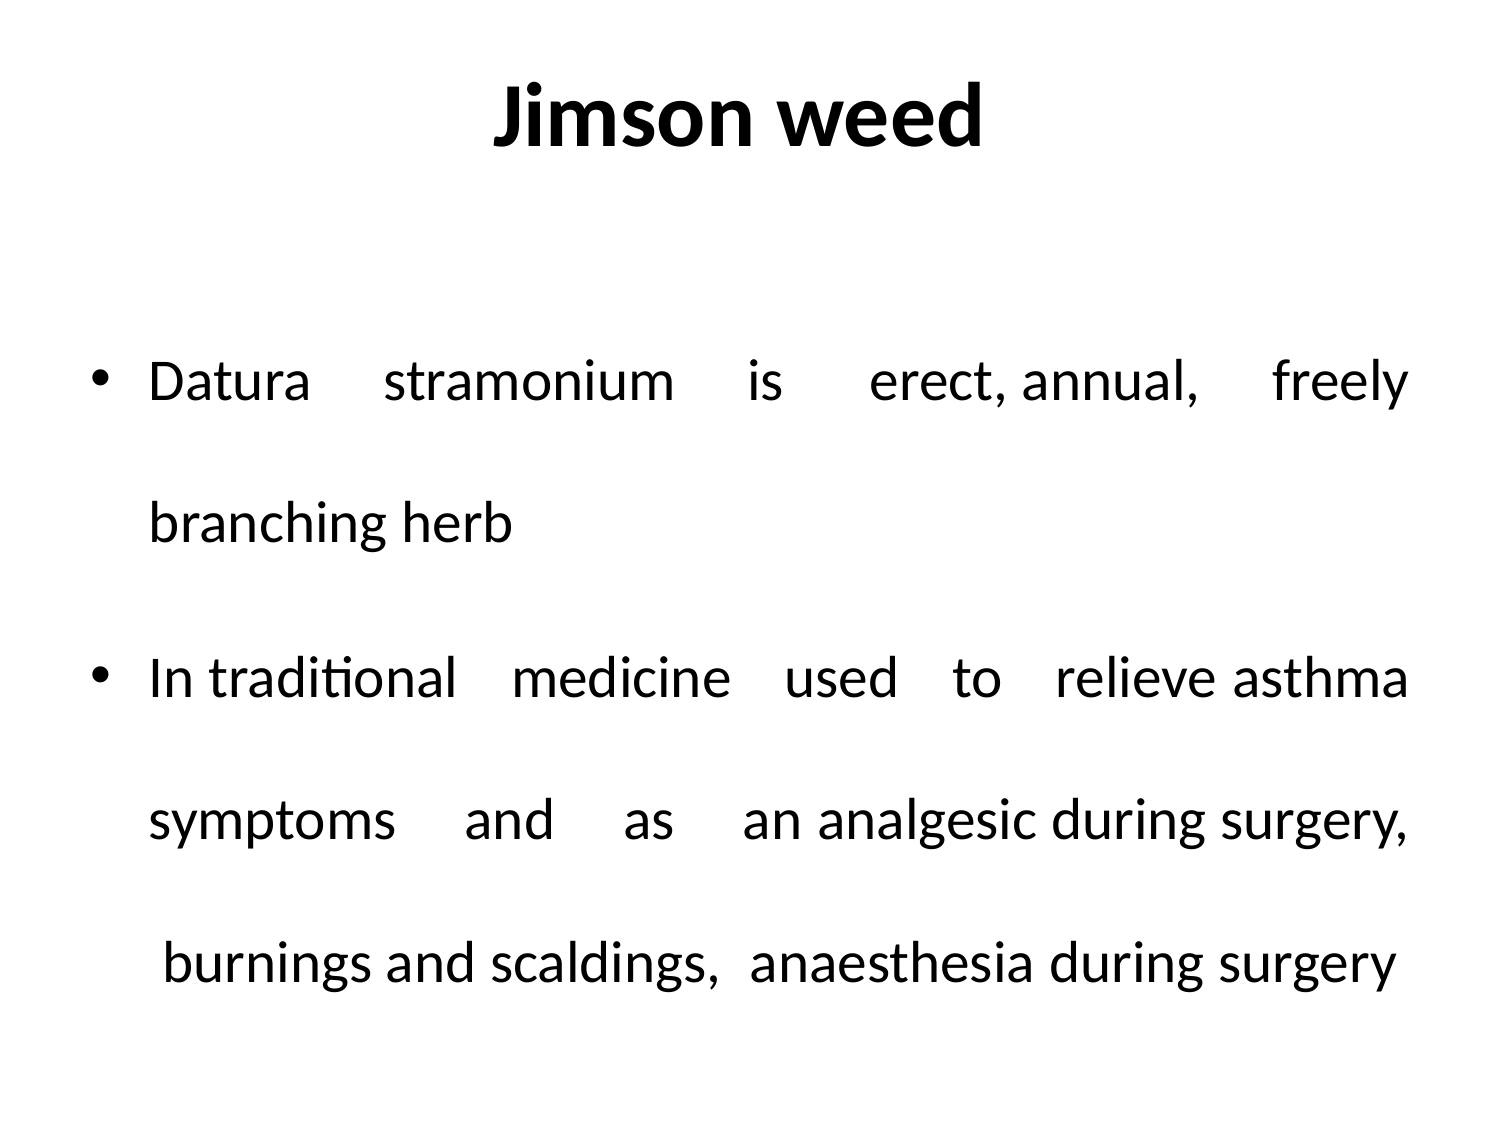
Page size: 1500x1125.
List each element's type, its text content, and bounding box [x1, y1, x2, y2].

list Datura stramonium is erect, annual, freely branching herb In traditional medicine used to relieve asthma symptoms and as an analgesic during surgery, burnings and scaldings, anaesthesia during surgery [75, 262, 1425, 1050]
title Jimson weed [75, 45, 1425, 175]
